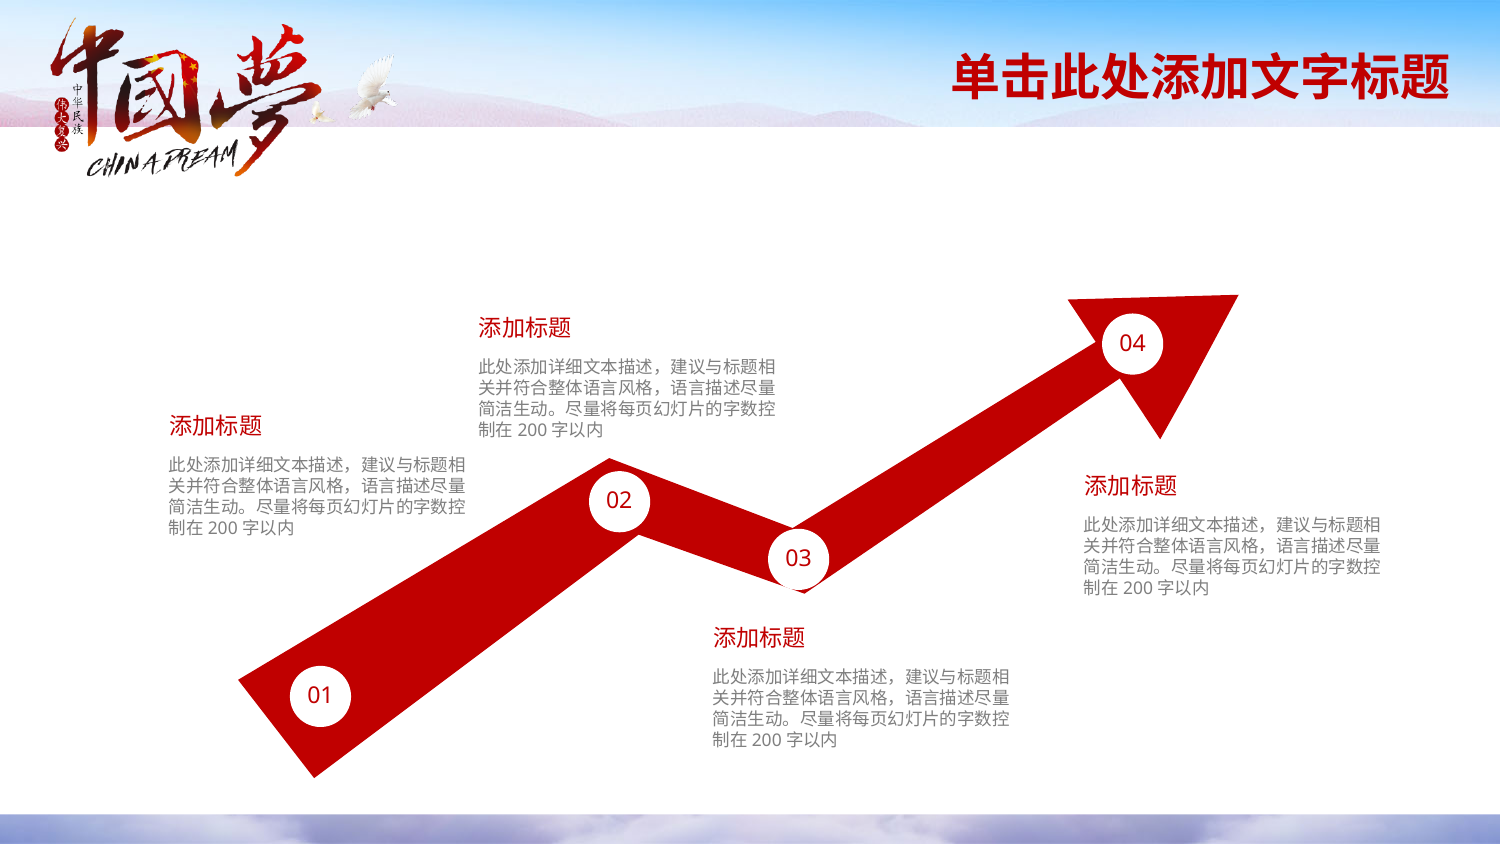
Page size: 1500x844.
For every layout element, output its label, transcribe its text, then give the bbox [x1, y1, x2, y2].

text_box 添加标题 [713, 619, 1015, 658]
text_box 添加标题 [169, 407, 472, 447]
text_box 此处添加详细文本描述，建议与标题相关并符合整体语言风格，语言描述尽量简洁生动。尽量将每页幻灯片的字数控制在200字以内 [168, 454, 479, 538]
text_box 此处添加详细文本描述，建议与标题相关并符合整体语言风格，语言描述尽量简洁生动。尽量将每页幻灯片的字数控制在200字以内 [478, 355, 788, 440]
picture [0, 815, 1500, 844]
text_box 01 [289, 665, 352, 727]
text_box 04 [1102, 313, 1164, 375]
text_box 此处添加详细文本描述，建议与标题相关并符合整体语言风格，语言描述尽量简洁生动。尽量将每页幻灯片的字数控制在200字以内 [712, 665, 1023, 750]
picture [0, 0, 1500, 178]
text_box 02 [588, 470, 650, 533]
text_box 此处添加详细文本描述，建议与标题相关并符合整体语言风格，语言描述尽量简洁生动。尽量将每页幻灯片的字数控制在200字以内 [1083, 514, 1394, 599]
text_box 添加标题 [478, 309, 781, 348]
text_box [238, 294, 1239, 779]
text_box 添加标题 [1084, 467, 1387, 507]
text_box 03 [768, 528, 830, 590]
